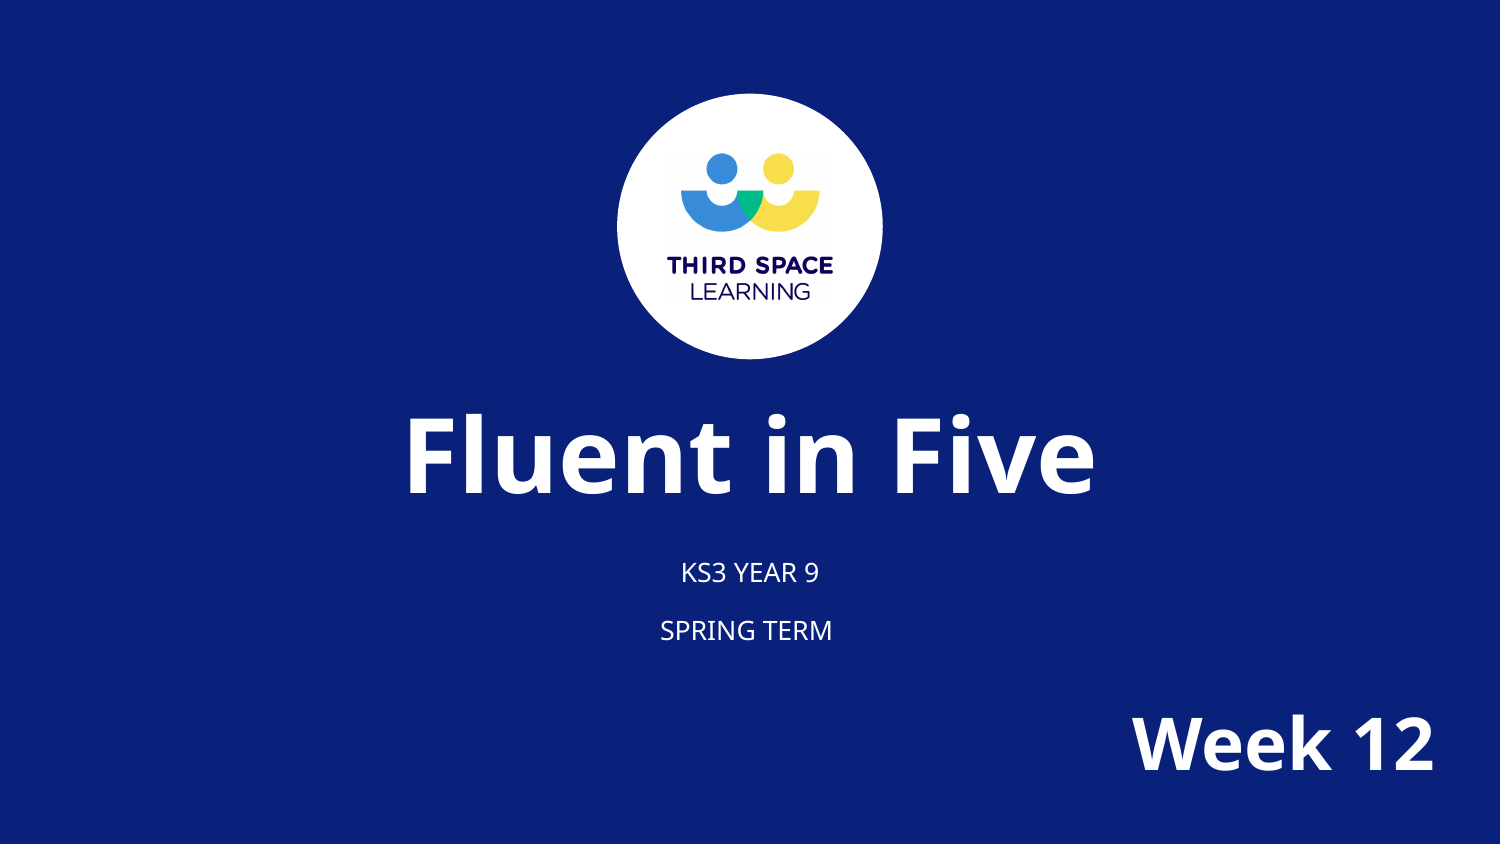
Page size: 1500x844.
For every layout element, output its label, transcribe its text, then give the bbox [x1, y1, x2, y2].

picture [667, 153, 833, 300]
text_box Week 12 [332, 682, 1451, 800]
